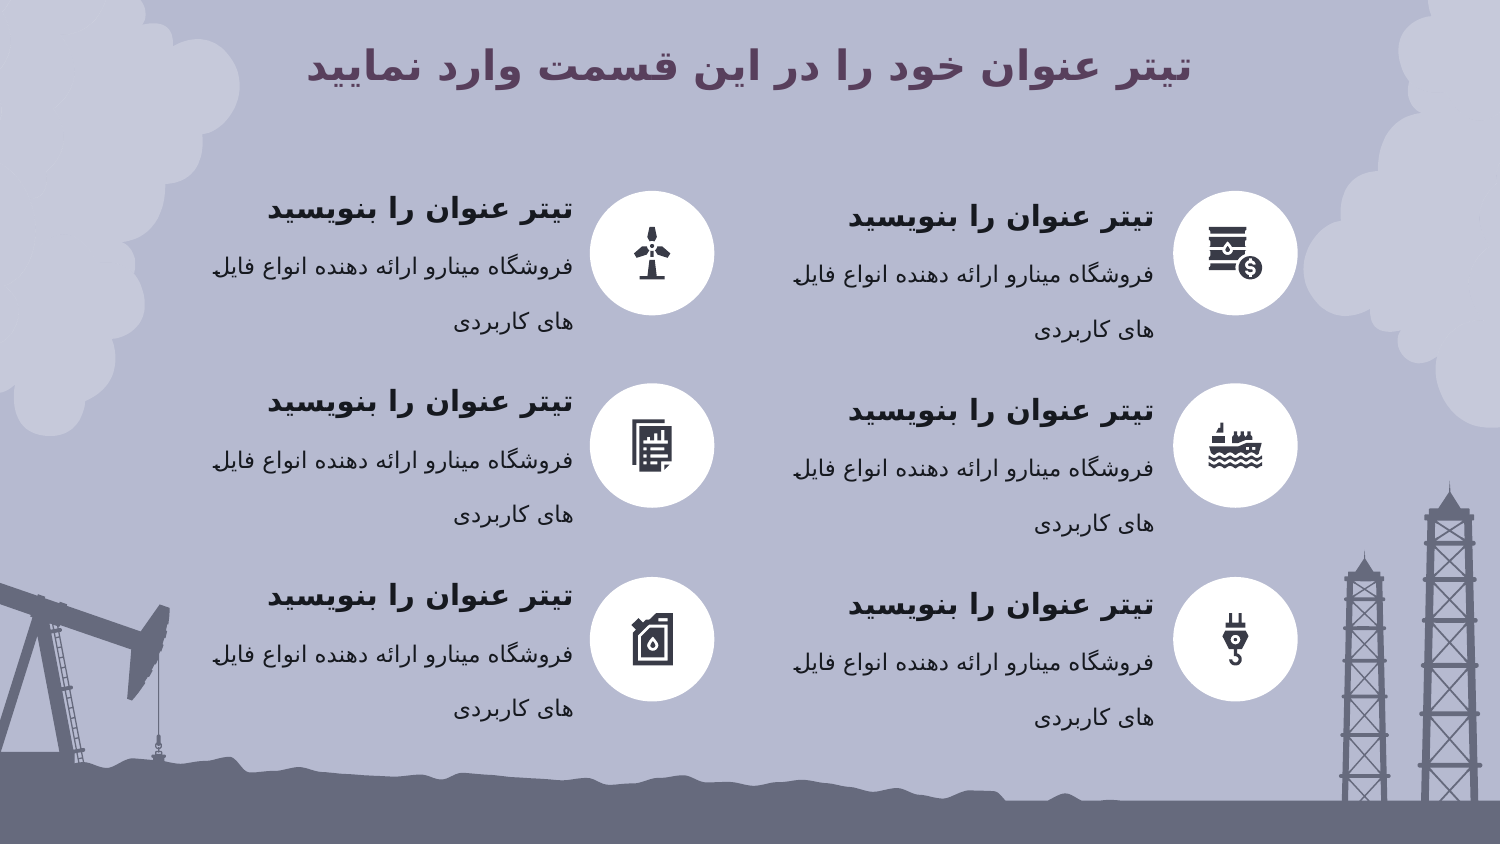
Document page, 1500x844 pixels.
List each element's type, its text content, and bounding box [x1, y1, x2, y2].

text_box [589, 576, 715, 702]
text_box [631, 612, 674, 666]
text_box تیتر عنوان را بنویسید فروشگاه مینارو ارائه دهنده انواع فایل های کاربردی [735, 542, 1170, 738]
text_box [1208, 226, 1263, 280]
text_box تیتر عنوان را بنویسید فروشگاه مینارو ارائه دهنده انواع فایل های کاربردی [735, 349, 1170, 542]
text_box [1173, 190, 1298, 316]
text_box تیتر عنوان خود را در این قسمت وارد نمایید [0, 6, 1500, 96]
text_box [589, 190, 715, 316]
text_box تیتر عنوان را بنویسید فروشگاه مینارو ارائه دهنده انواع فایل های کاربردی [154, 146, 589, 340]
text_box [633, 226, 671, 280]
text_box [589, 383, 715, 508]
text_box [1173, 576, 1298, 702]
text_box [1173, 383, 1298, 508]
text_box تیتر عنوان را بنویسید فروشگاه مینارو ارائه دهنده انواع فایل های کاربردی [154, 534, 589, 729]
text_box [1222, 612, 1249, 666]
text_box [1208, 422, 1263, 469]
text_box تیتر عنوان را بنویسید فروشگاه مینارو ارائه دهنده انواع فایل های کاربردی [154, 340, 589, 534]
text_box تیتر عنوان را بنویسید فروشگاه مینارو ارائه دهنده انواع فایل های کاربردی [735, 155, 1170, 349]
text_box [632, 419, 672, 473]
